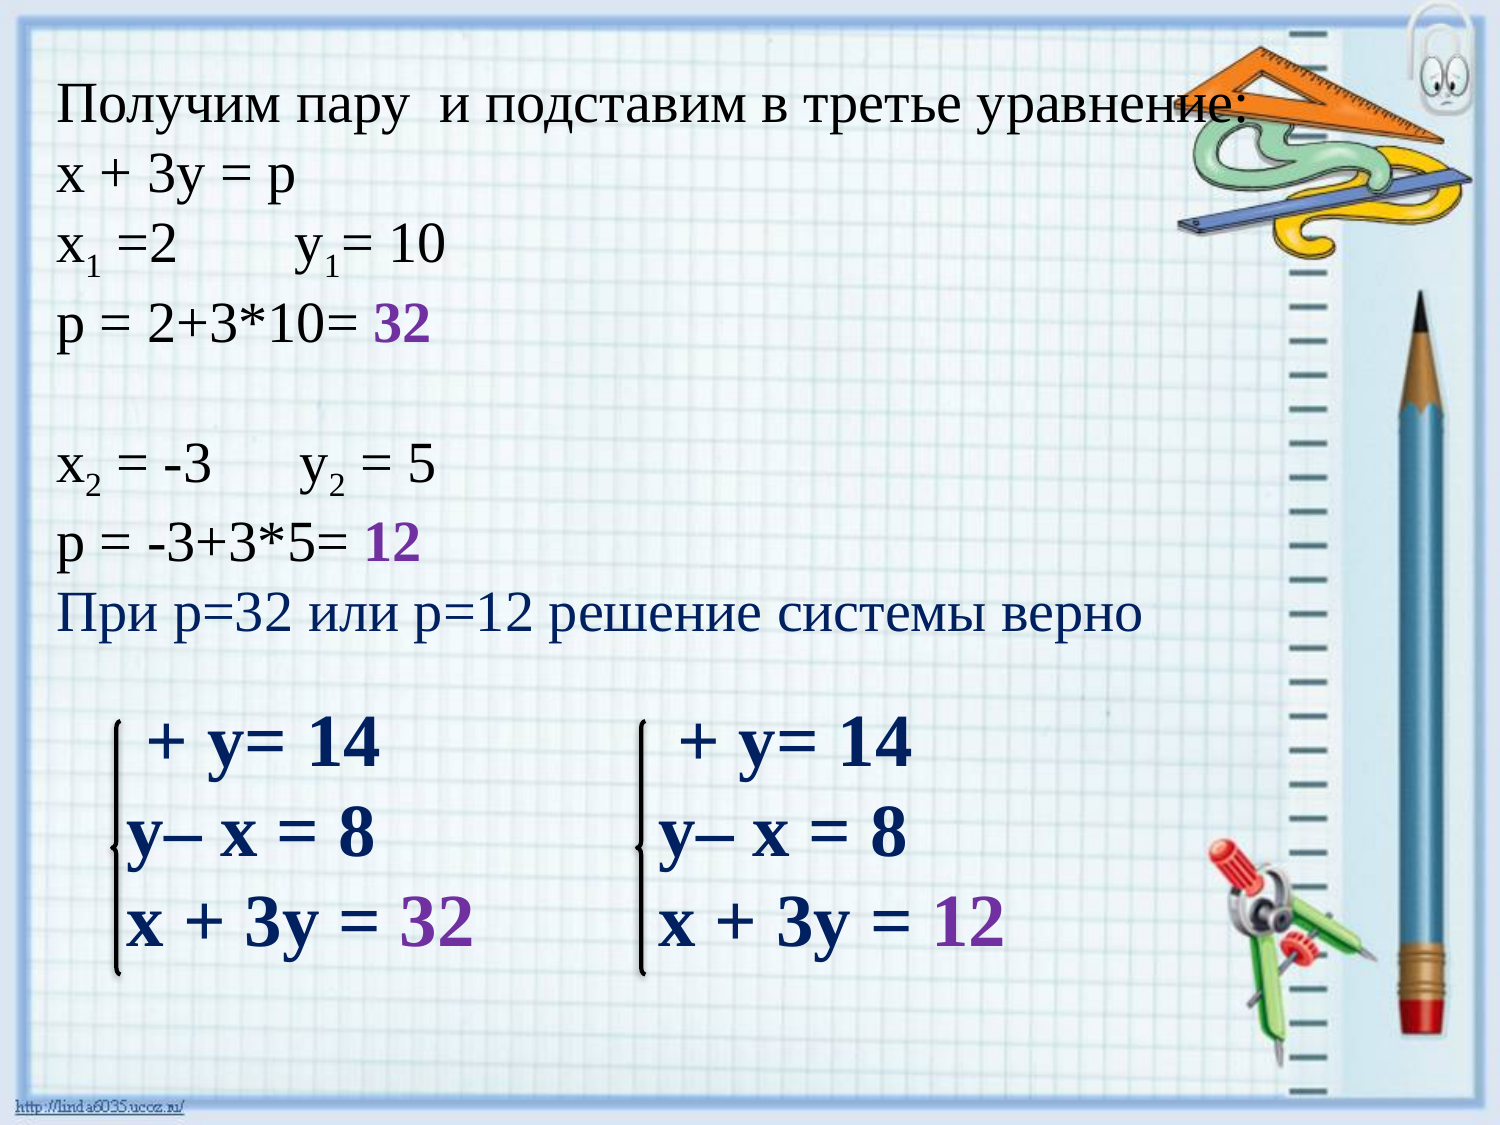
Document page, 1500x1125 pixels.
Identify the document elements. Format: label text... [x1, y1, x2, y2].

text_box [110, 719, 122, 977]
text_box Получим пару и подставим в третье уравнение: х + 3у = р x1 =2 y1= 10 р = 2+3*10= 32 x2 = -3 y2 = 5 р = -3+3*5= 12 При р=32 или р=12 решение системы верно [41, 56, 1282, 651]
text_box [634, 719, 647, 977]
picture [0, 0, 1500, 1125]
